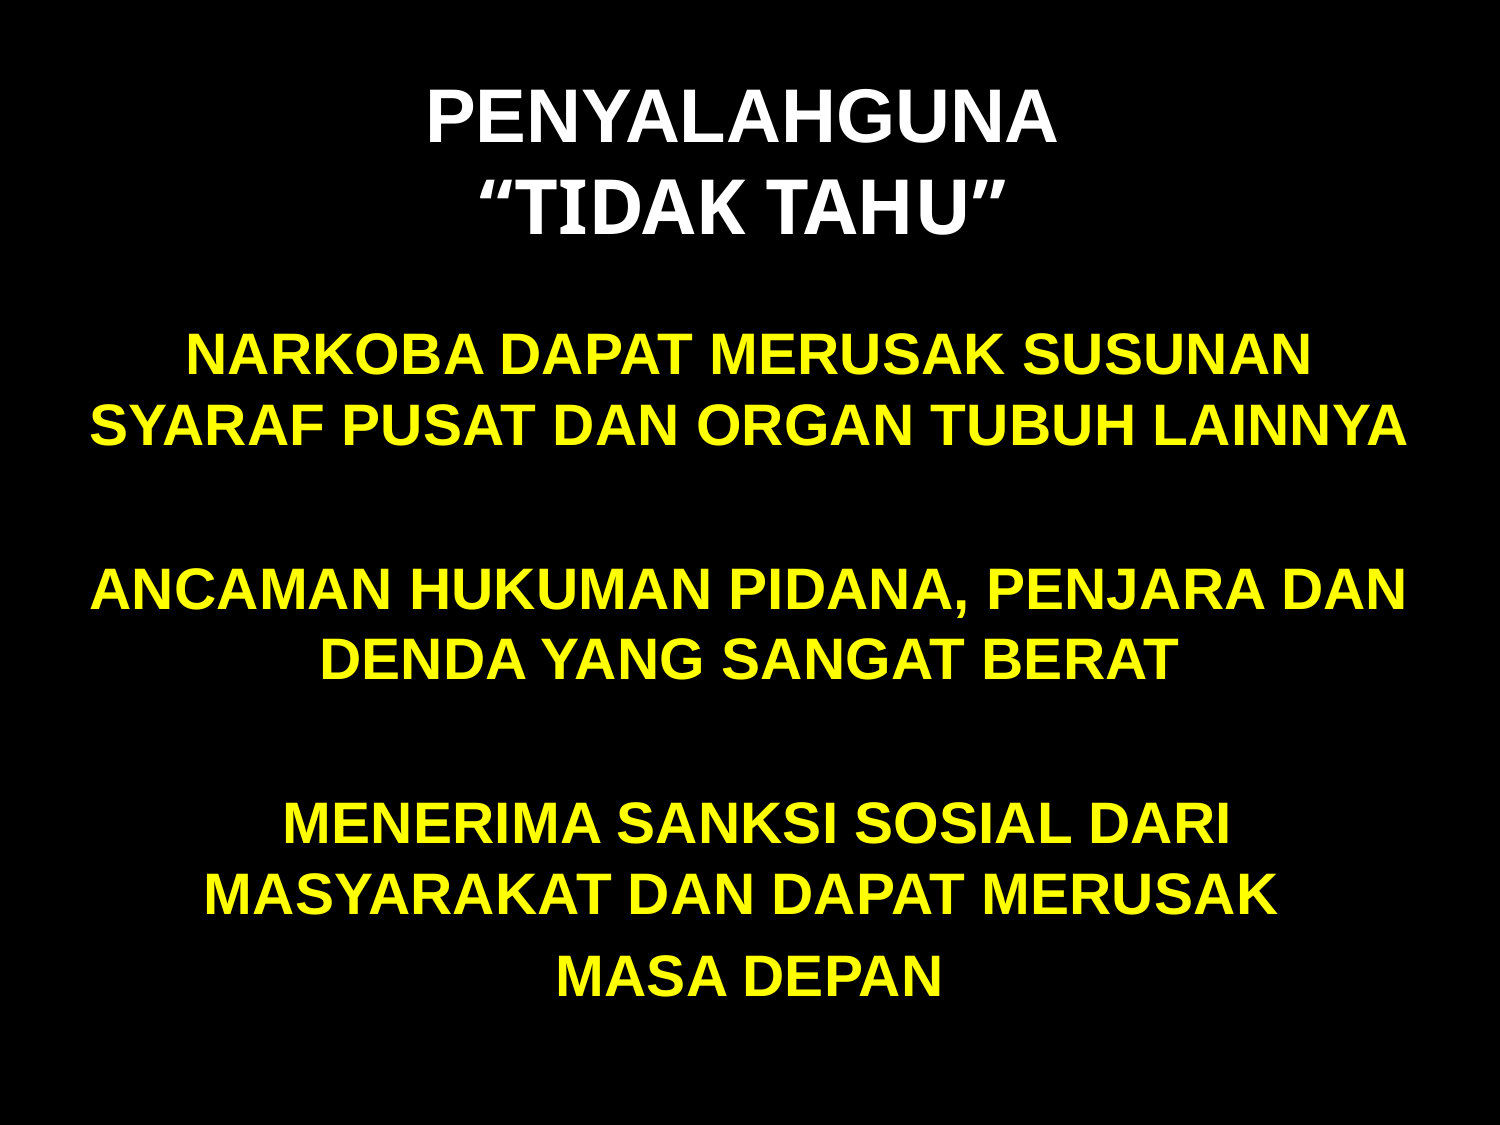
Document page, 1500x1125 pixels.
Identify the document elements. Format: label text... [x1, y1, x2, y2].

subtitle NARKOBA DAPAT MERUSAK SUSUNAN SYARAF PUSAT DAN ORGAN TUBUH LAINNYA ANCAMAN HUKUMAN PIDANA, PENJARA DAN DENDA YANG SANGAT BERAT MENERIMA SANKSI SOSIAL DARI MASYARAKAT DAN DAPAT MERUSAK MASA DEPAN [58, 308, 1442, 1067]
title PENYALAHGUNA “TIDAK TAHU” [105, 58, 1381, 258]
